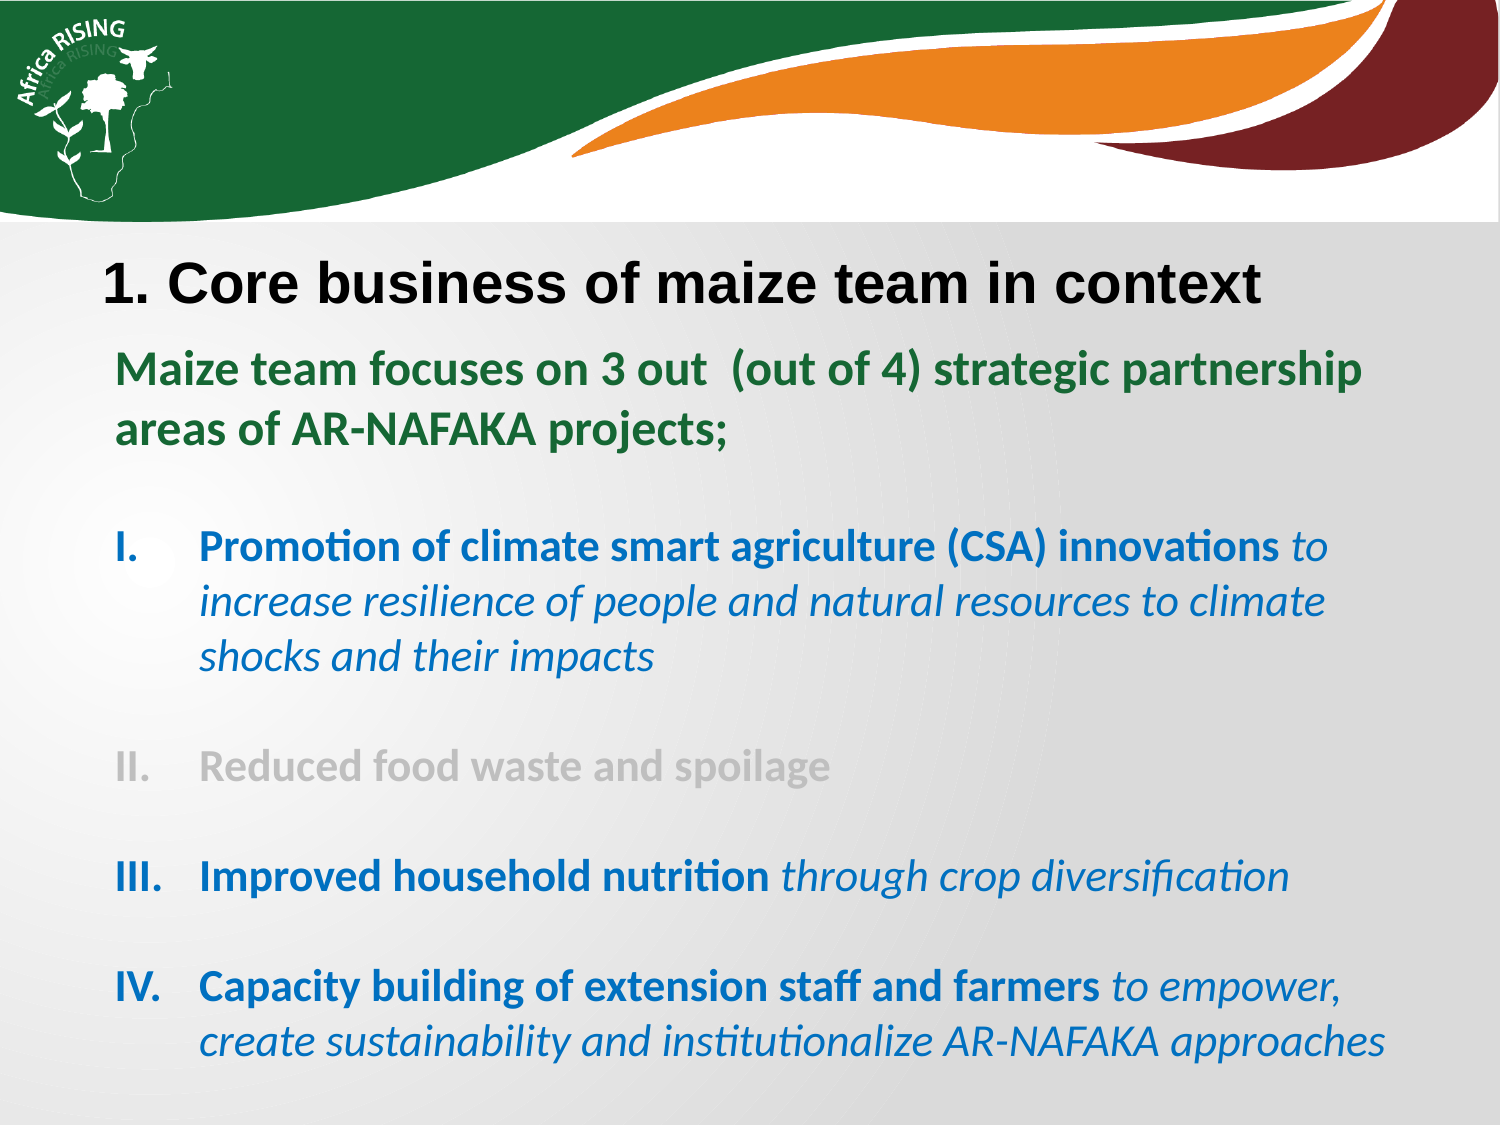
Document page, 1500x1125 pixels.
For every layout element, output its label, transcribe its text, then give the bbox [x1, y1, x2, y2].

list 1. Core business of maize team in context [68, 237, 1457, 388]
picture [0, 0, 1499, 222]
text_box Maize team focuses on 3 out (out of 4) strategic partnership areas of AR-NAFAKA projects; Promotion of climate smart agriculture (CSA) innovations to increase resilience of people and natural resources to climate shocks and their impacts Reduced food waste and spoilage Improved household nutrition through crop diversification Capacity building of extension staff and farmers to empower, create sustainability and institutionalize AR-NAFAKA approaches [99, 328, 1457, 1125]
